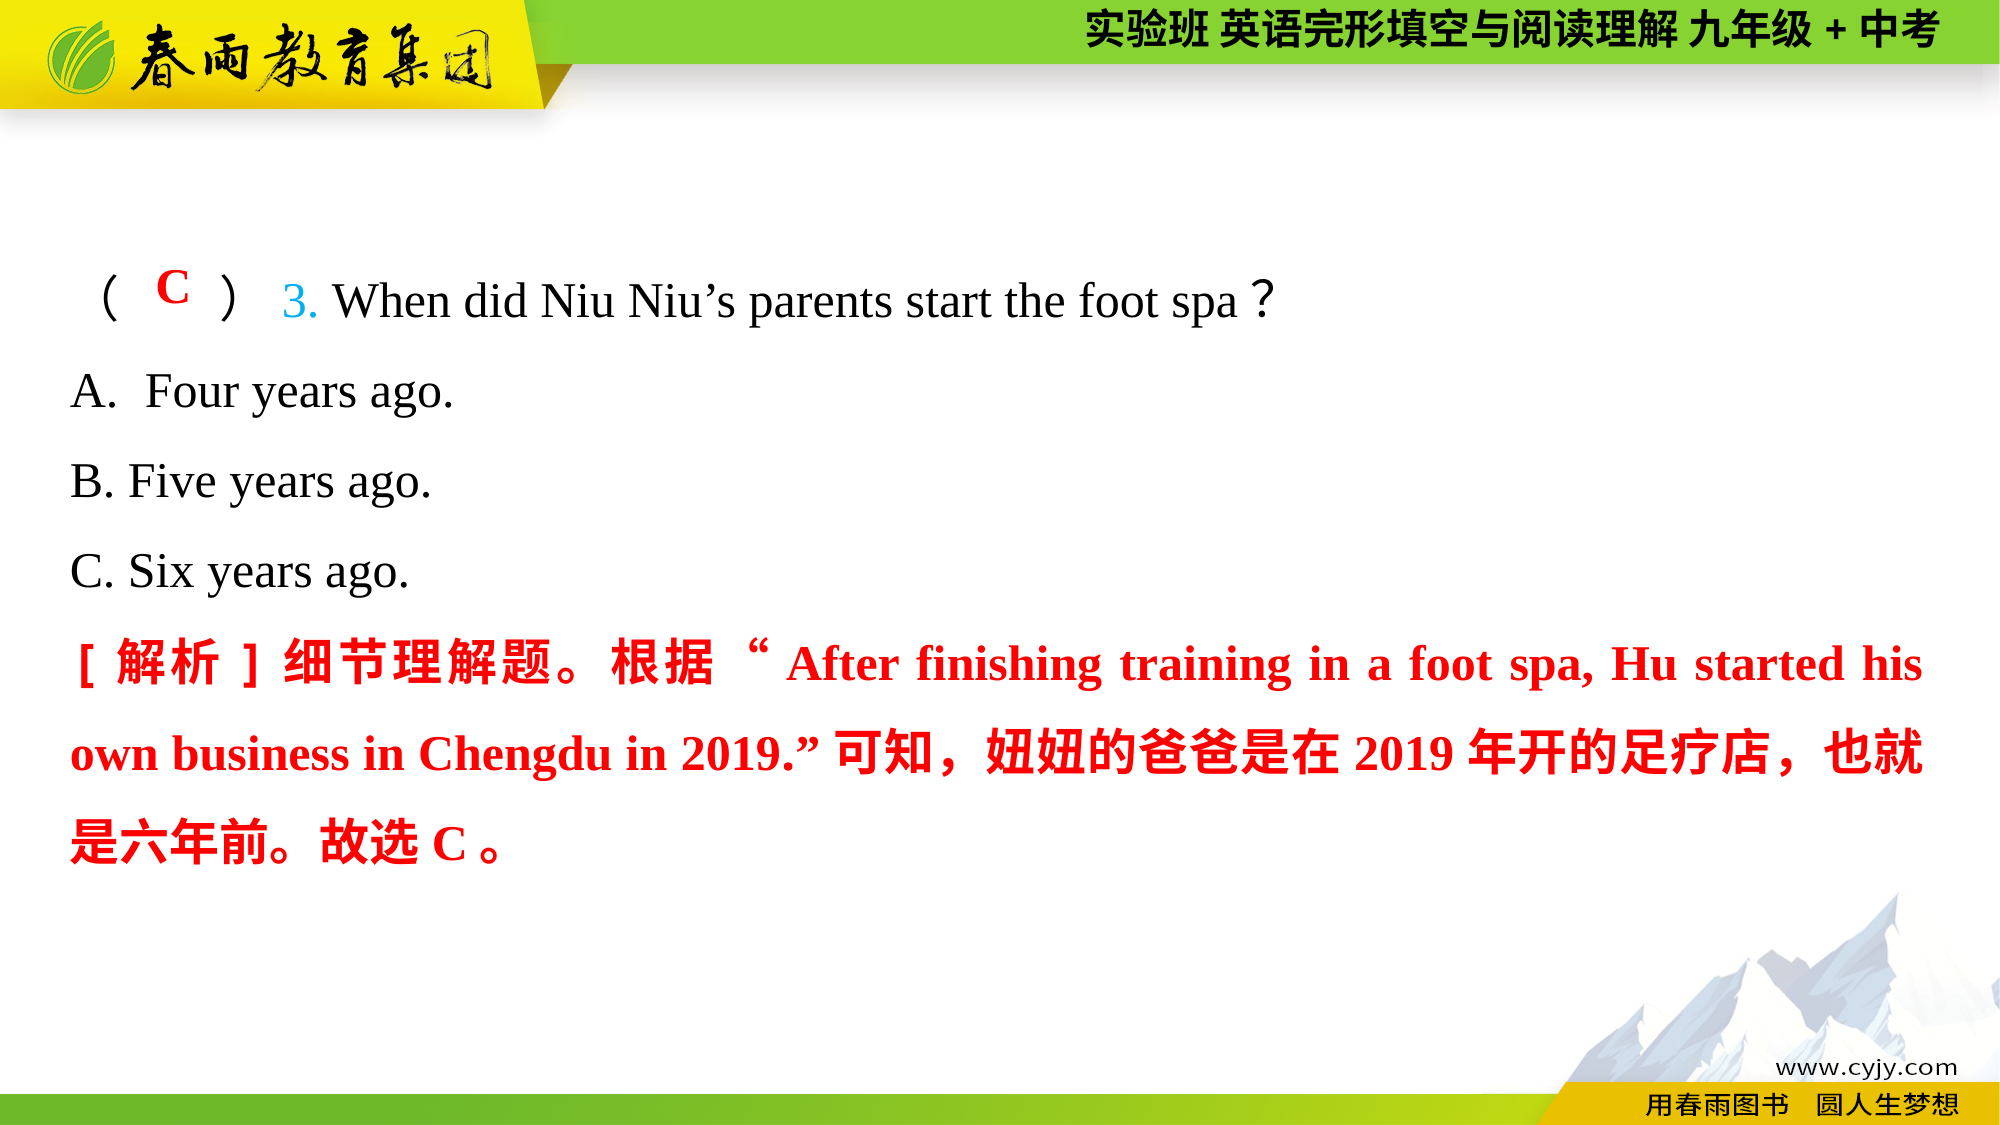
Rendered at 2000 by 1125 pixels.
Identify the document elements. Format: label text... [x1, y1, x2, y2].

list （ ）3. When did Niu Niu’s parents start the foot spa？ Four years ago. B. Five years ago. C. Six years ago. [54, 230, 1939, 609]
text_box [解析]细节理解题。根据“After finishing training in a foot spa, Hu started his own business in Chengdu in 2019.”可知，妞妞的爸爸是在2019年开的足疗店，也就是六年前。故选C。 [54, 609, 1939, 879]
text_box C [140, 246, 207, 322]
picture [0, 0, 2000, 1125]
